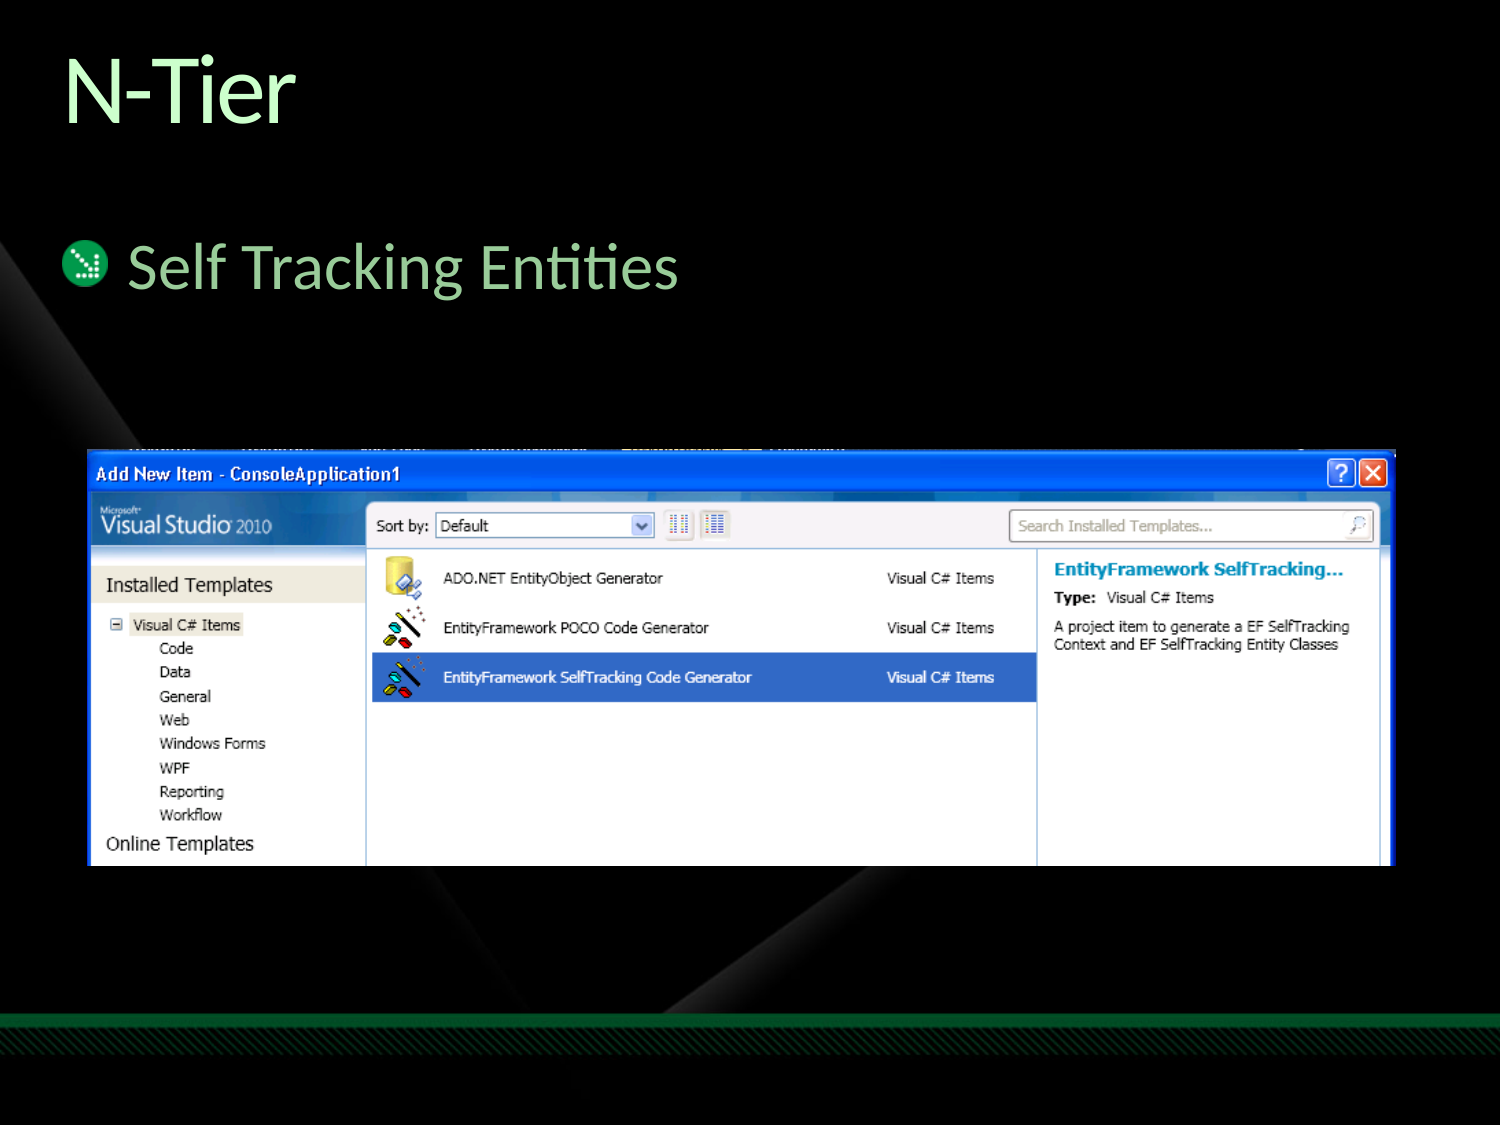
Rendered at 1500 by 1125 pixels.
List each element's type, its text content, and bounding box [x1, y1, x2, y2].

picture [0, 0, 1500, 1125]
list Self Tracking Entities [62, 231, 1438, 980]
title N-Tier [62, 37, 1438, 147]
